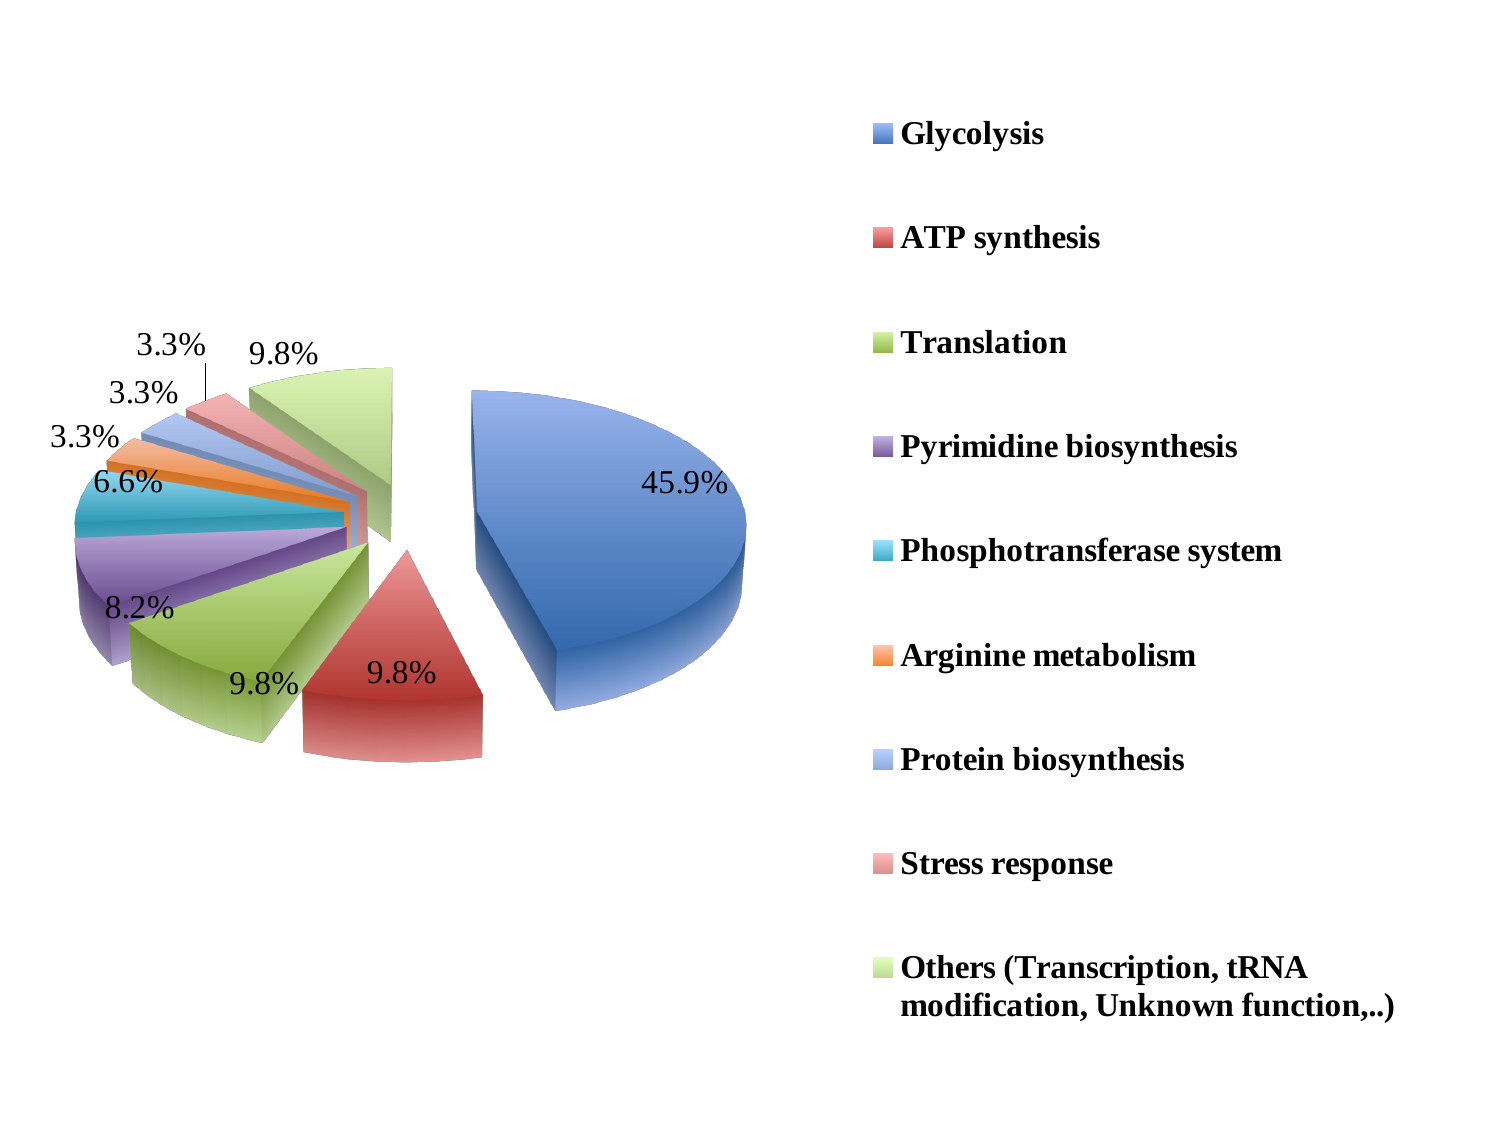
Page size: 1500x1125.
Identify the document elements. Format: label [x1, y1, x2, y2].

chart [33, 38, 1411, 1092]
